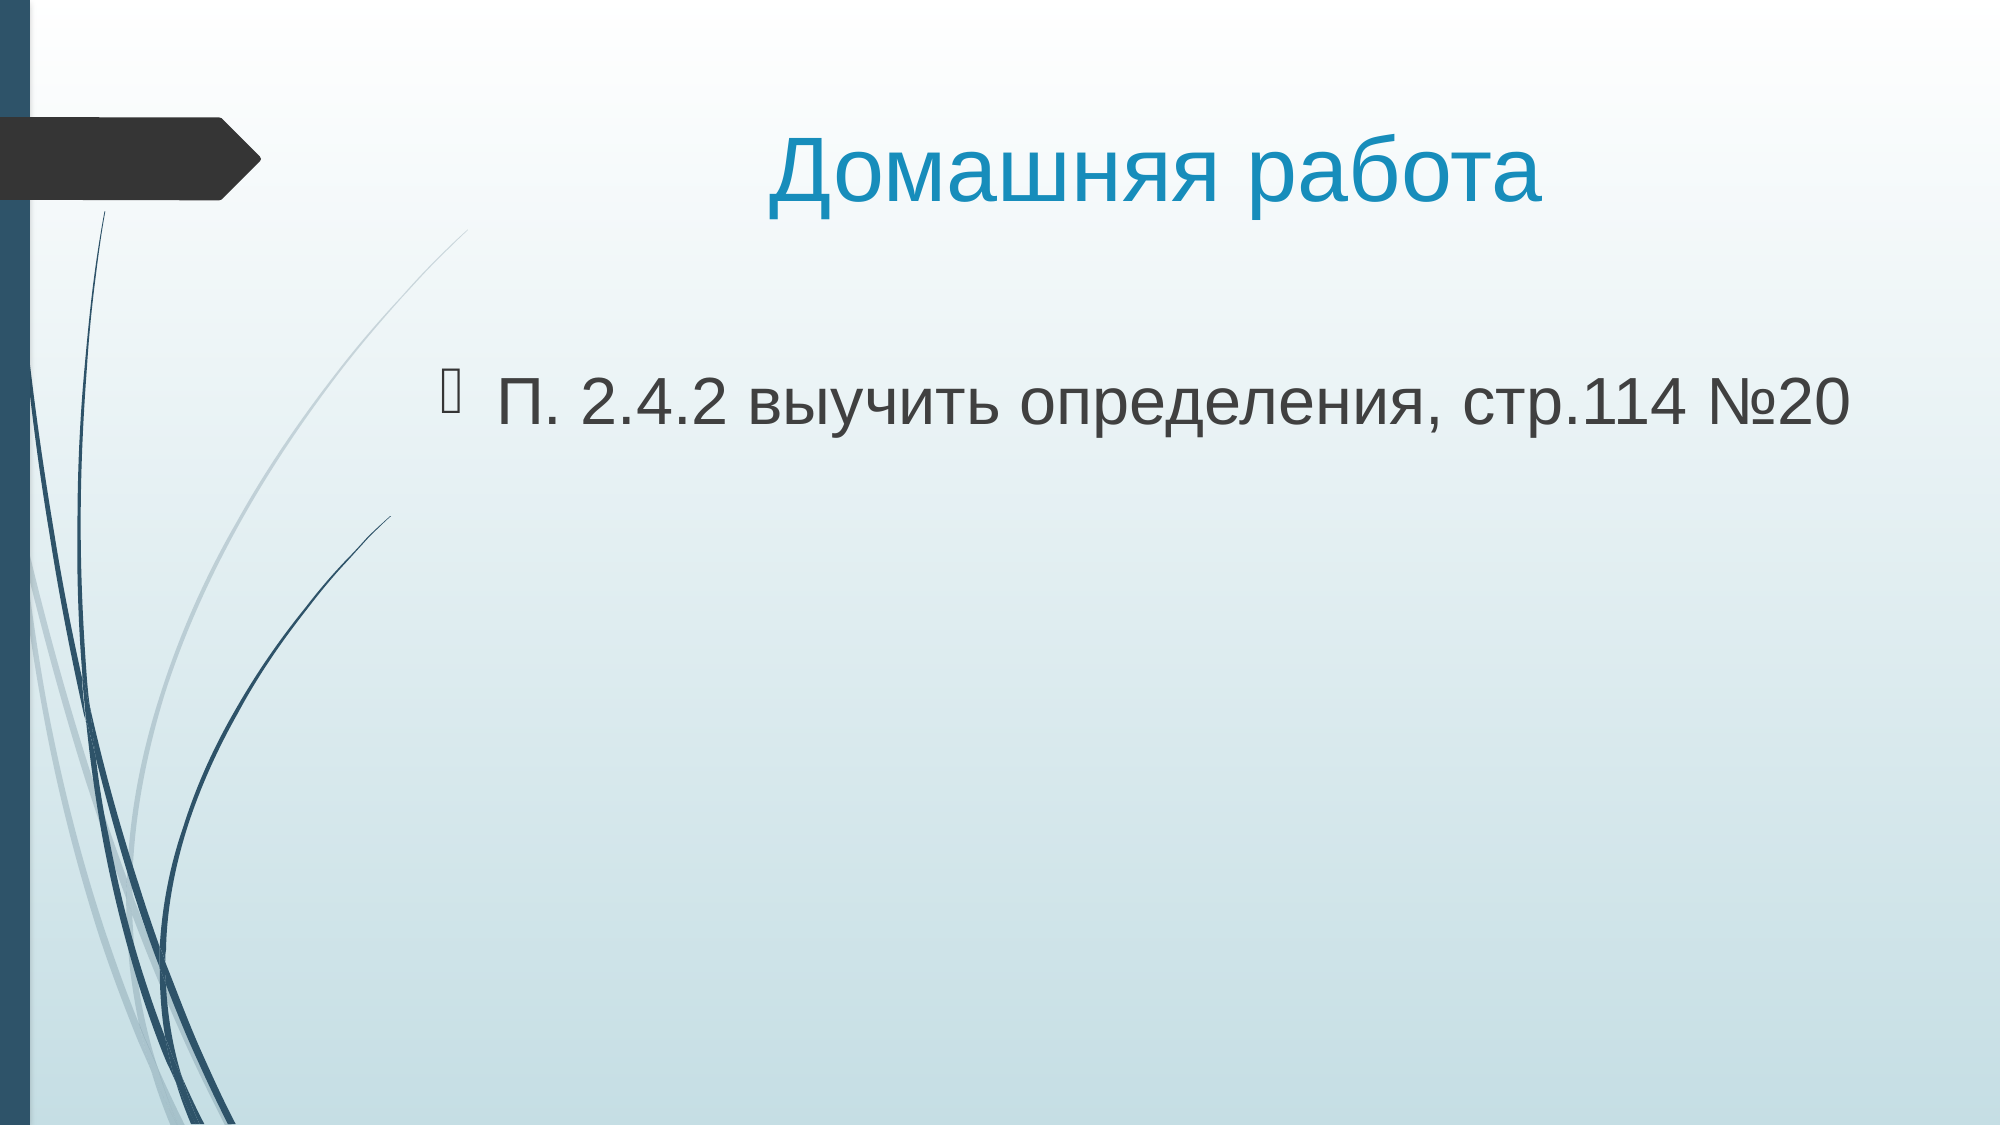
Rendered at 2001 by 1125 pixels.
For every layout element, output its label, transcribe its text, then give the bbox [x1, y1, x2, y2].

title Домашняя работа [425, 102, 1888, 313]
list П. 2.4.2 выучить определения, стр.114 №20 [424, 350, 1888, 970]
